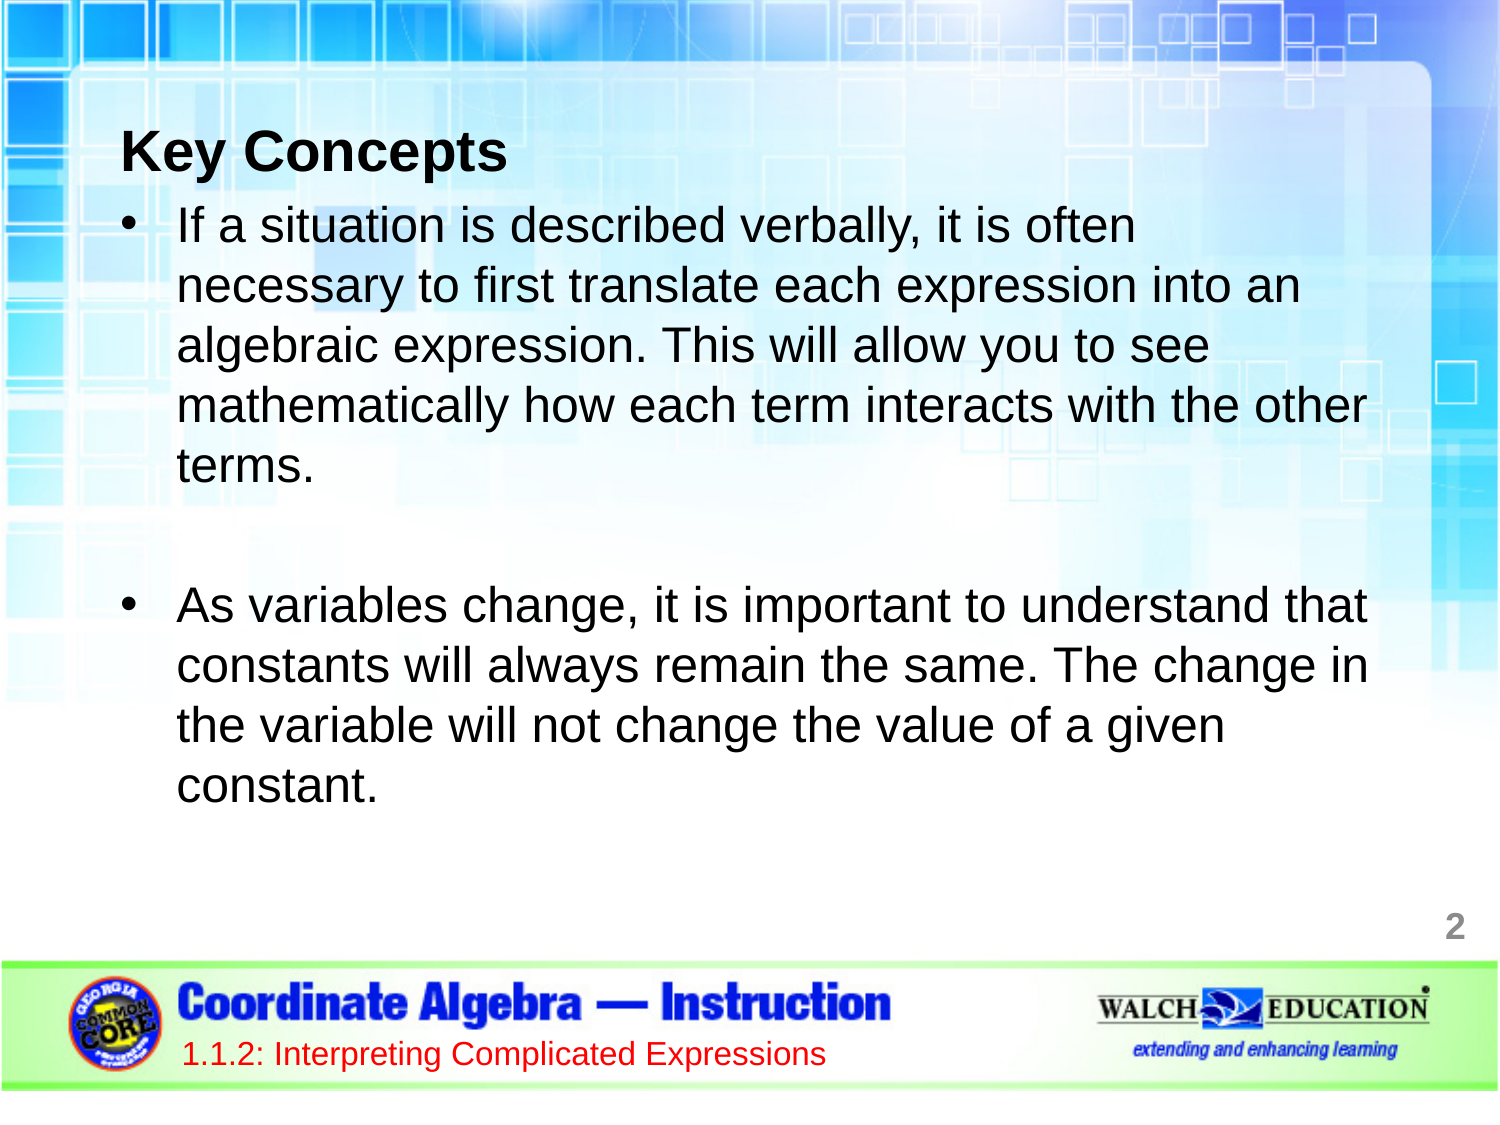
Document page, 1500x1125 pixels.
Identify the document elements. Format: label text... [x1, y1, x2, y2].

subtitle Key Concepts If a situation is described verbally, it is often necessary to first translate each expression into an algebraic expression. This will allow you to see mathematically how each term interacts with the other terms. As variables change, it is important to understand that constants will always remain the same. The change in the variable will not change the value of a given constant. [105, 105, 1394, 925]
picture [1, 0, 1500, 1091]
list 1.1.2: Interpreting Complicated Expressions [166, 1024, 1074, 1069]
slide_number 2 [1361, 901, 1481, 949]
